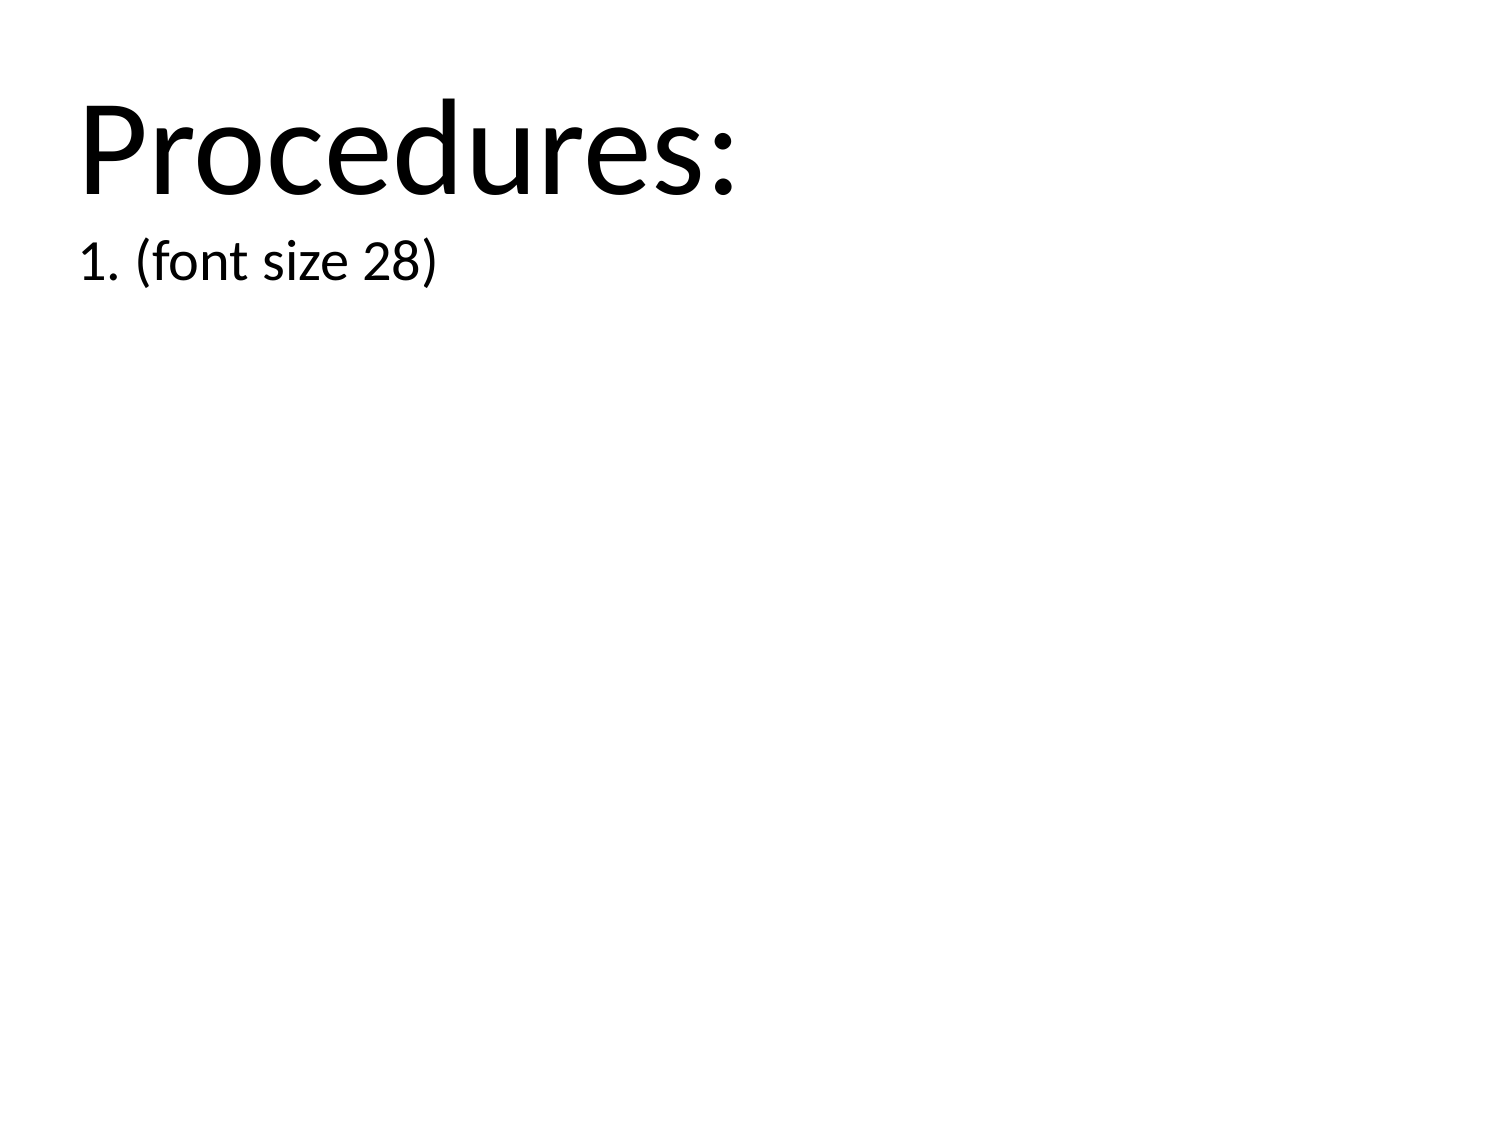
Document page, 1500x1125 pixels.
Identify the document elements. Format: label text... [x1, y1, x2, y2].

text_box Procedures: 1. (font size 28) [62, 49, 1450, 390]
